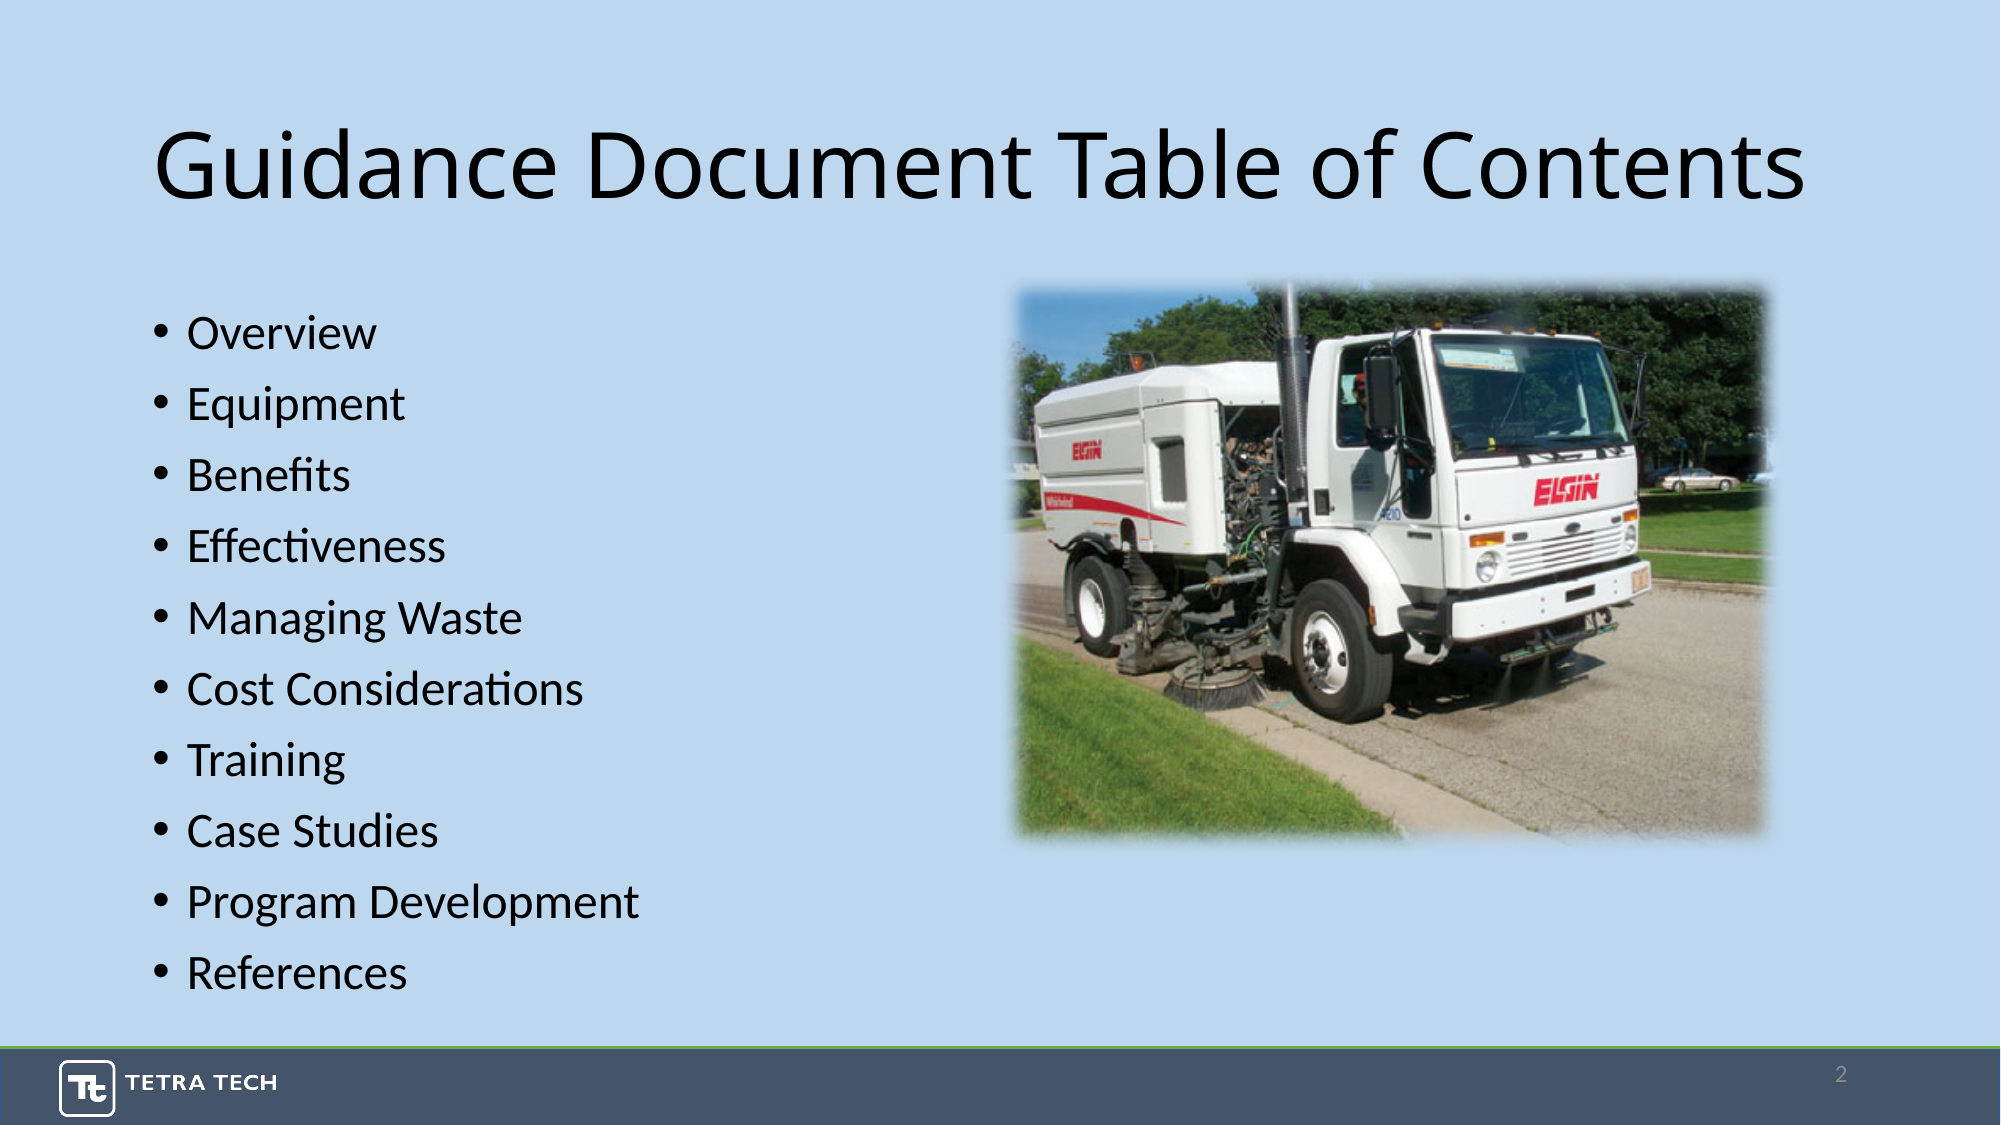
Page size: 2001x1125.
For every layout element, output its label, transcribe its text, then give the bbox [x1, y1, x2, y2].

picture [999, 272, 1782, 853]
slide_number 2 [1412, 1042, 1863, 1103]
title Guidance Document Table of Contents [137, 59, 1863, 278]
picture [40, 1041, 295, 1125]
list Overview Equipment Benefits Effectiveness Managing Waste Cost Considerations Training Case Studies Program Development References [137, 299, 859, 1014]
